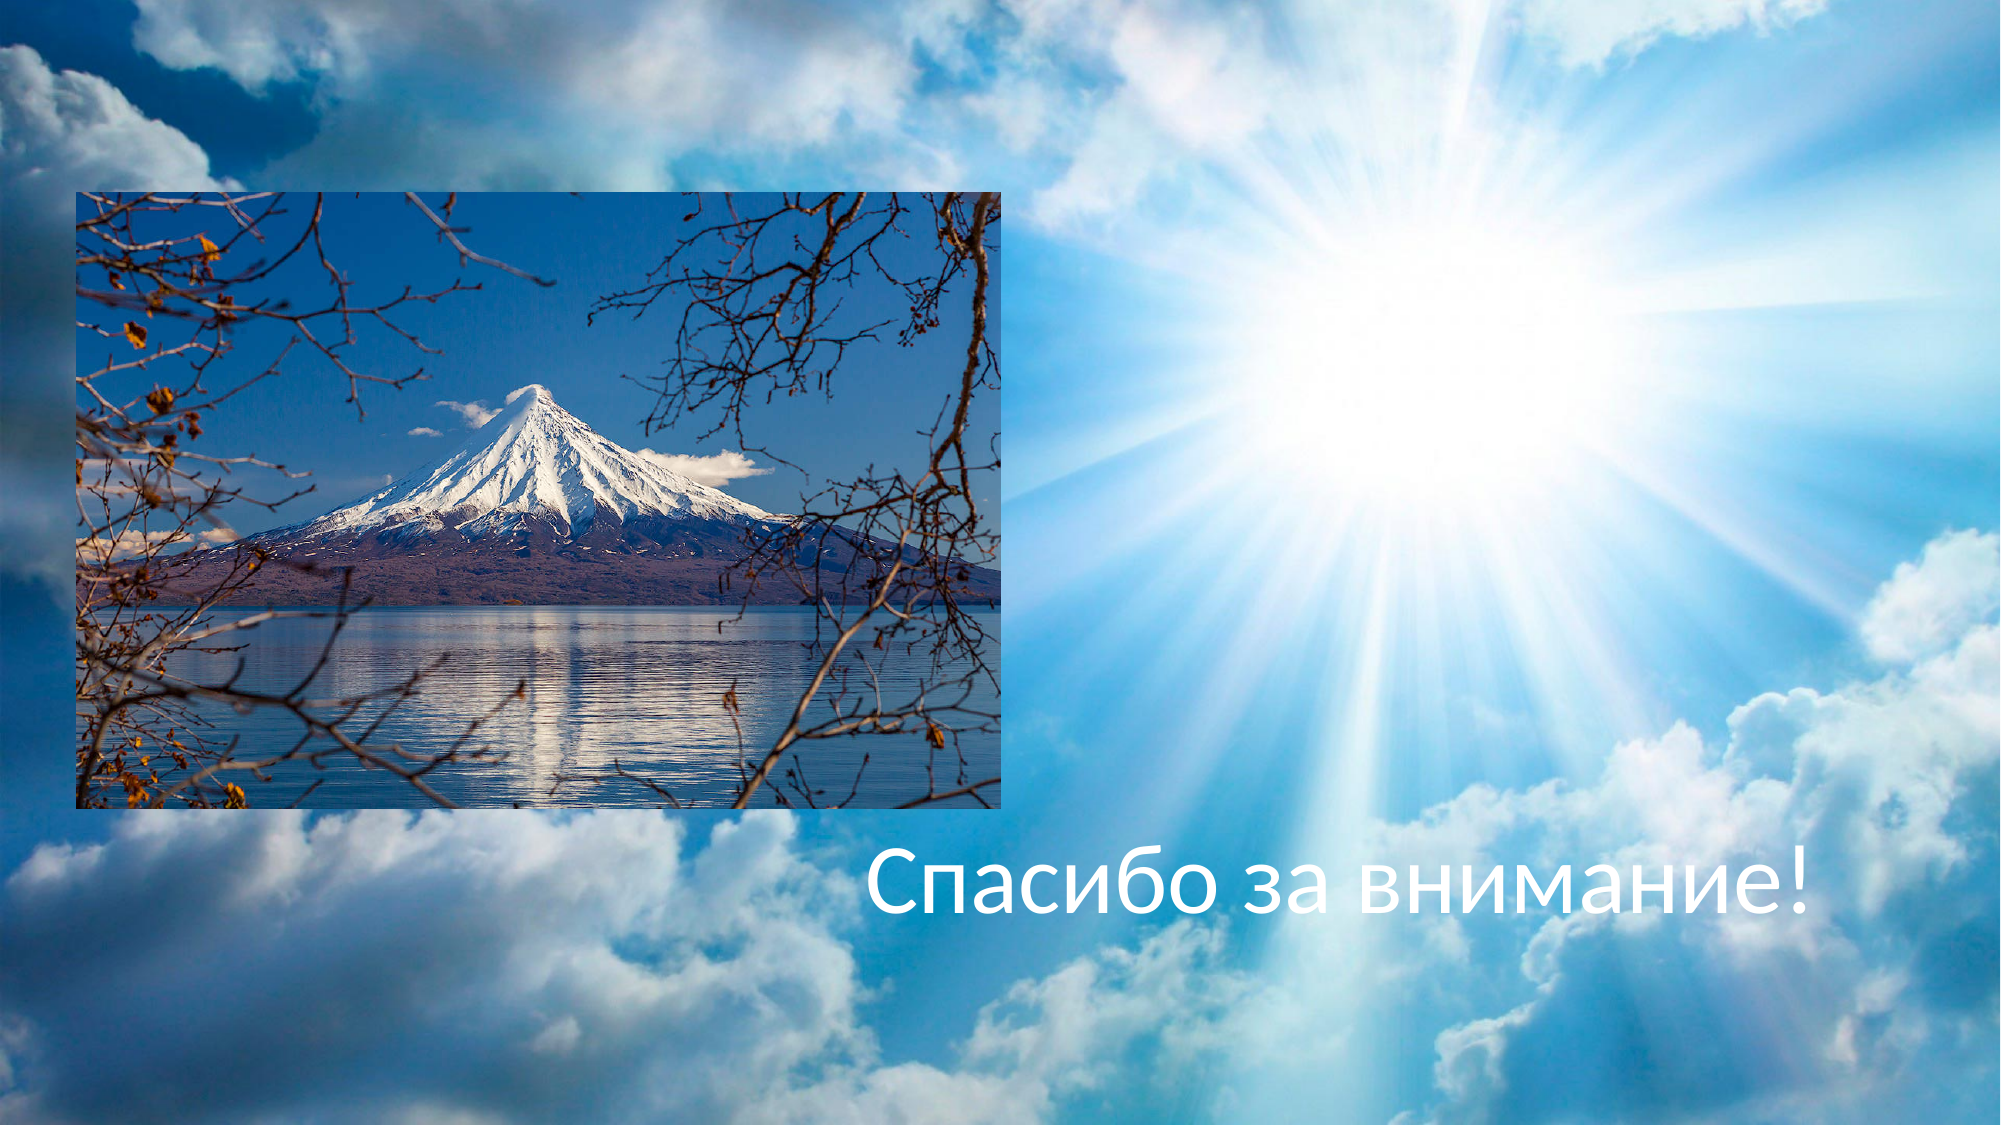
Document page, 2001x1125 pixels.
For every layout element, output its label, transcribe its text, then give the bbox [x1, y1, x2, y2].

picture [0, 0, 2001, 1125]
list Спасибо за внимание! [850, 161, 1863, 962]
